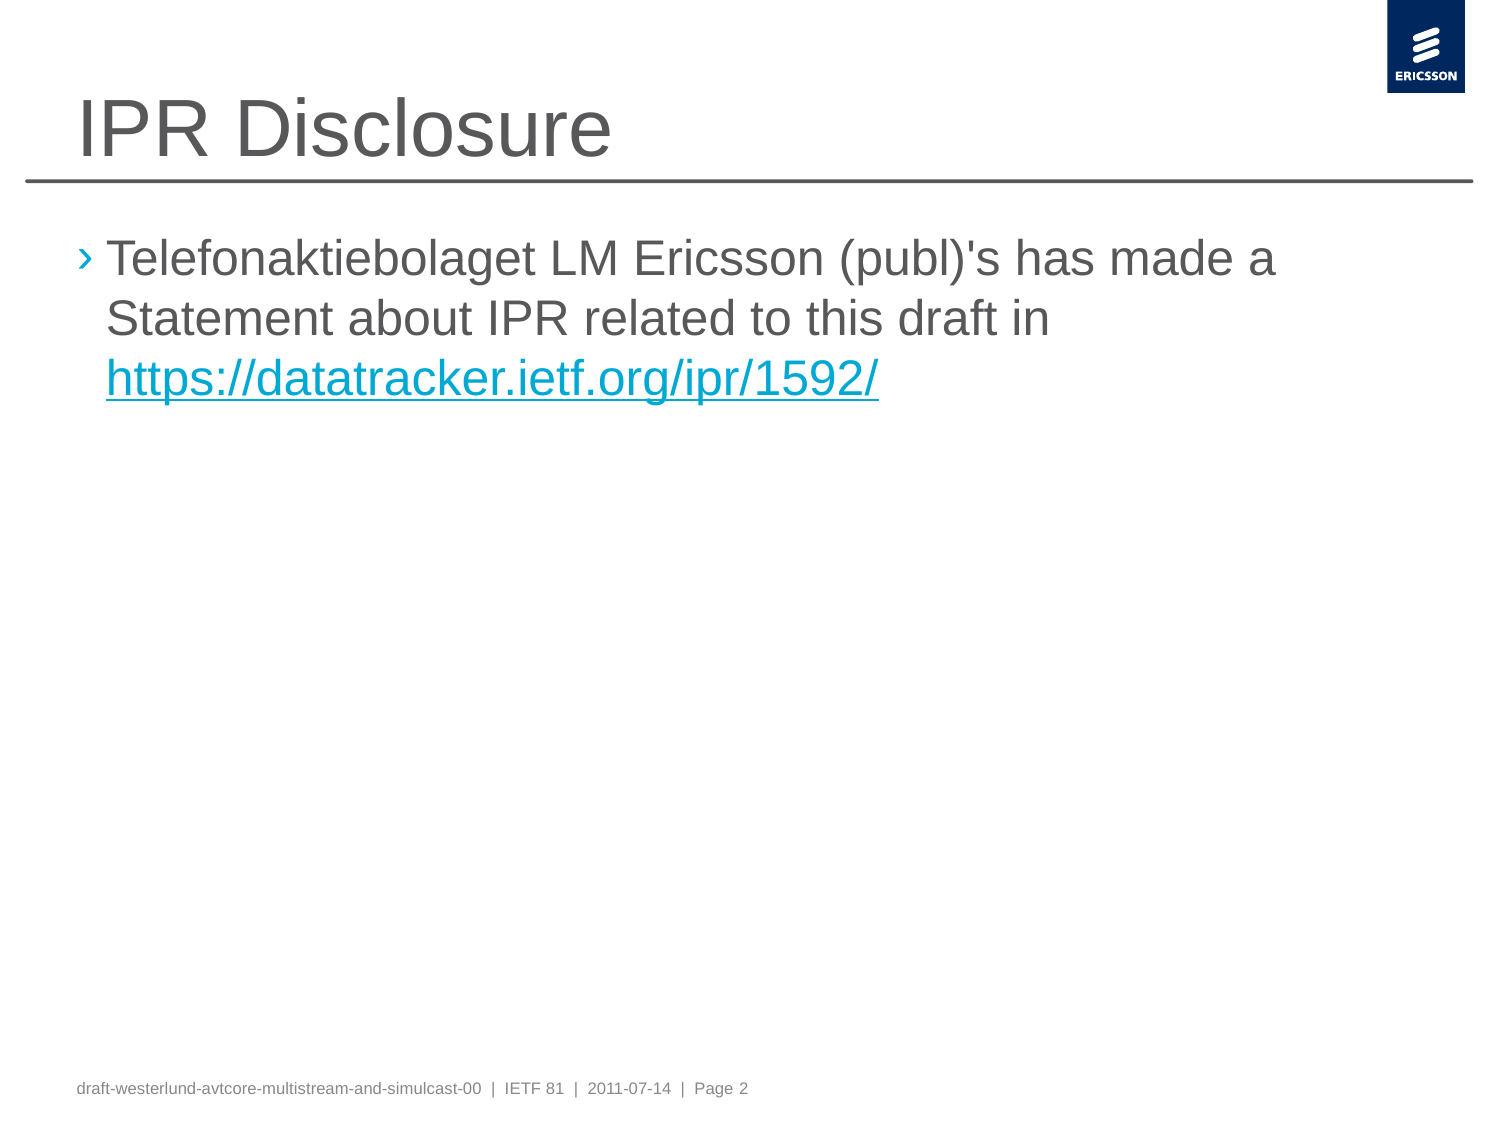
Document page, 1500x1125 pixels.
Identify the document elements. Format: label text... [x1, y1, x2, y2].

list Telefonaktiebolaget LM Ericsson (publ)'s has made a Statement about IPR related to this draft in https://datatracker.ietf.org/ipr/1592/ [64, 225, 1436, 929]
title IPR Disclosure [64, 91, 1349, 173]
